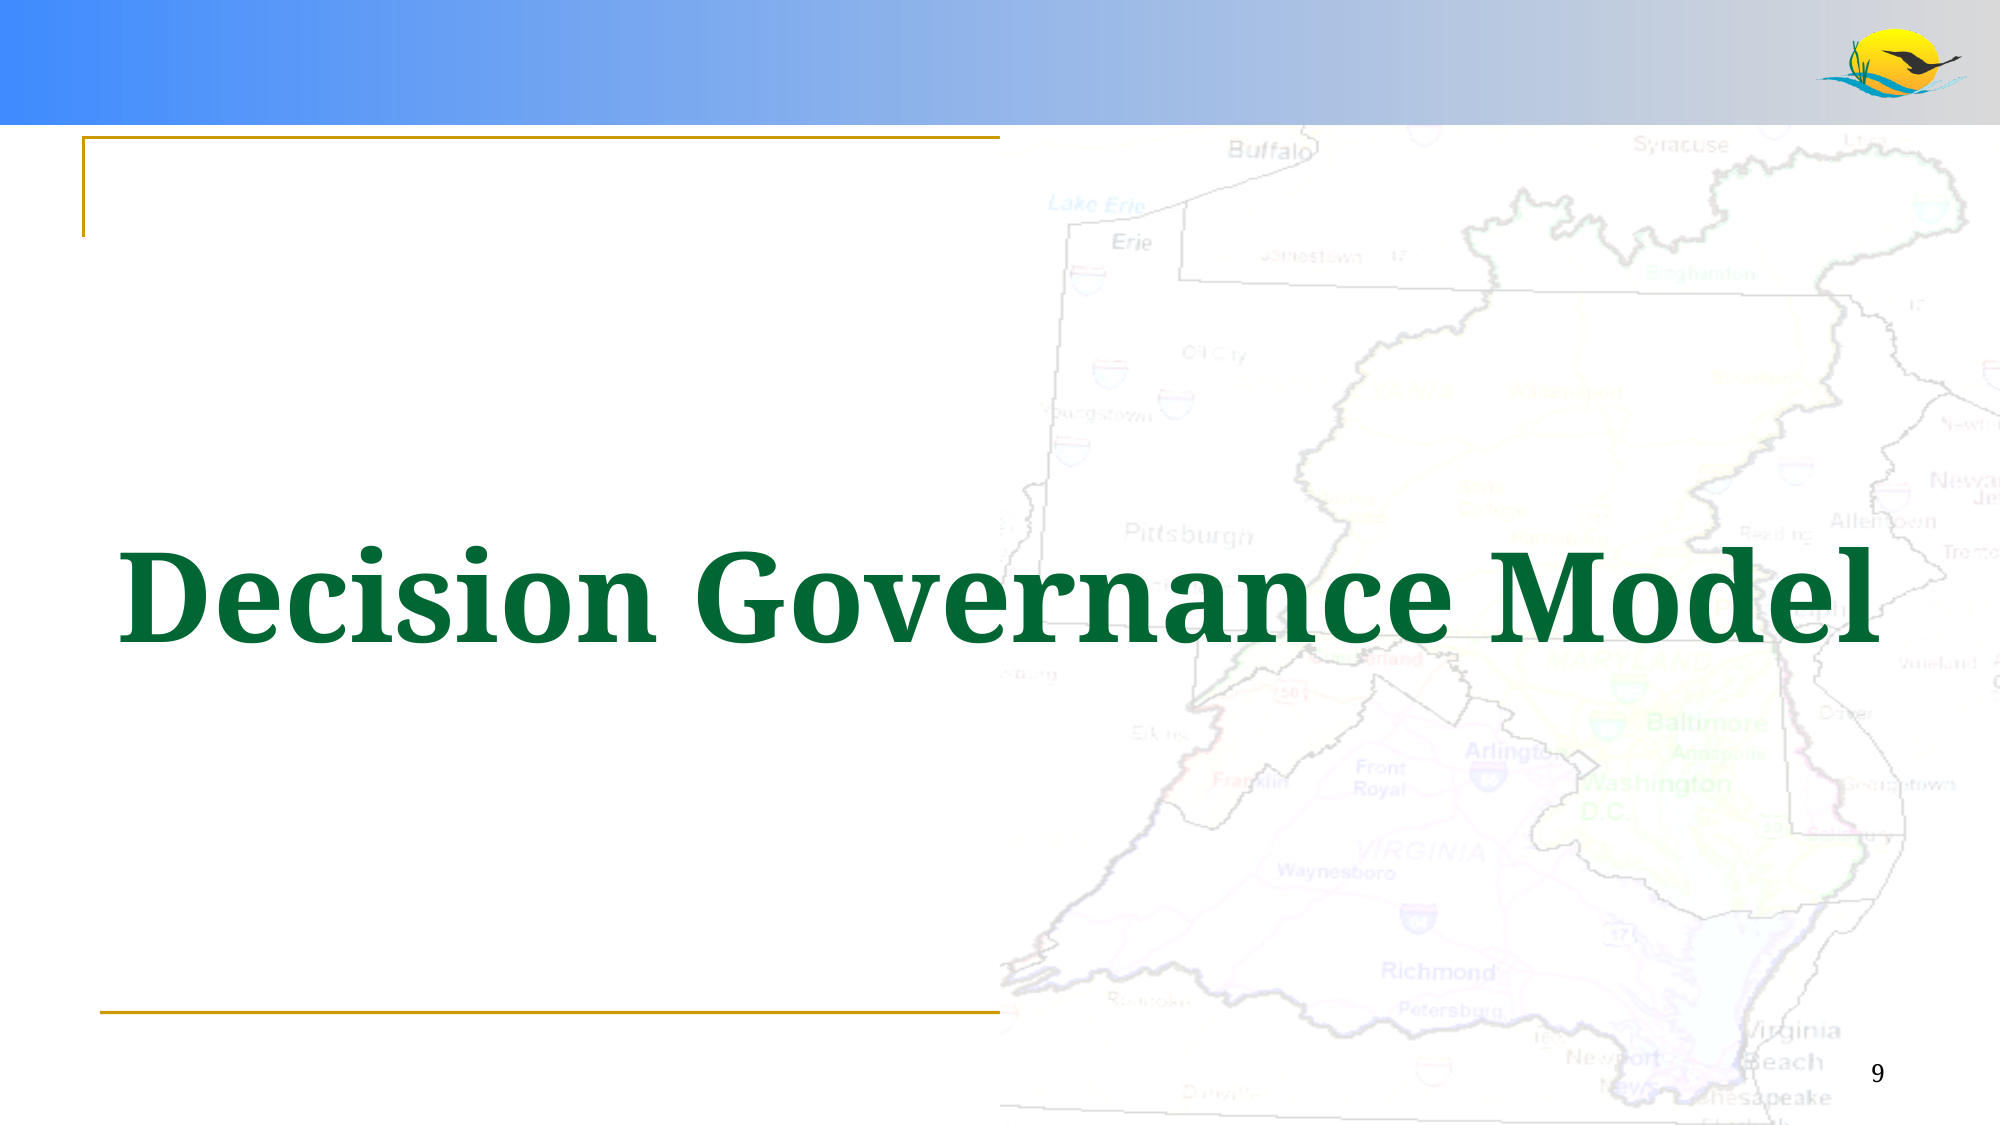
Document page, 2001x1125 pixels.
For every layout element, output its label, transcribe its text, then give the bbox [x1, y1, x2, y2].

slide_number 9 [1433, 1023, 1901, 1100]
text_box Decision Governance Model [0, 0, 2000, 1125]
